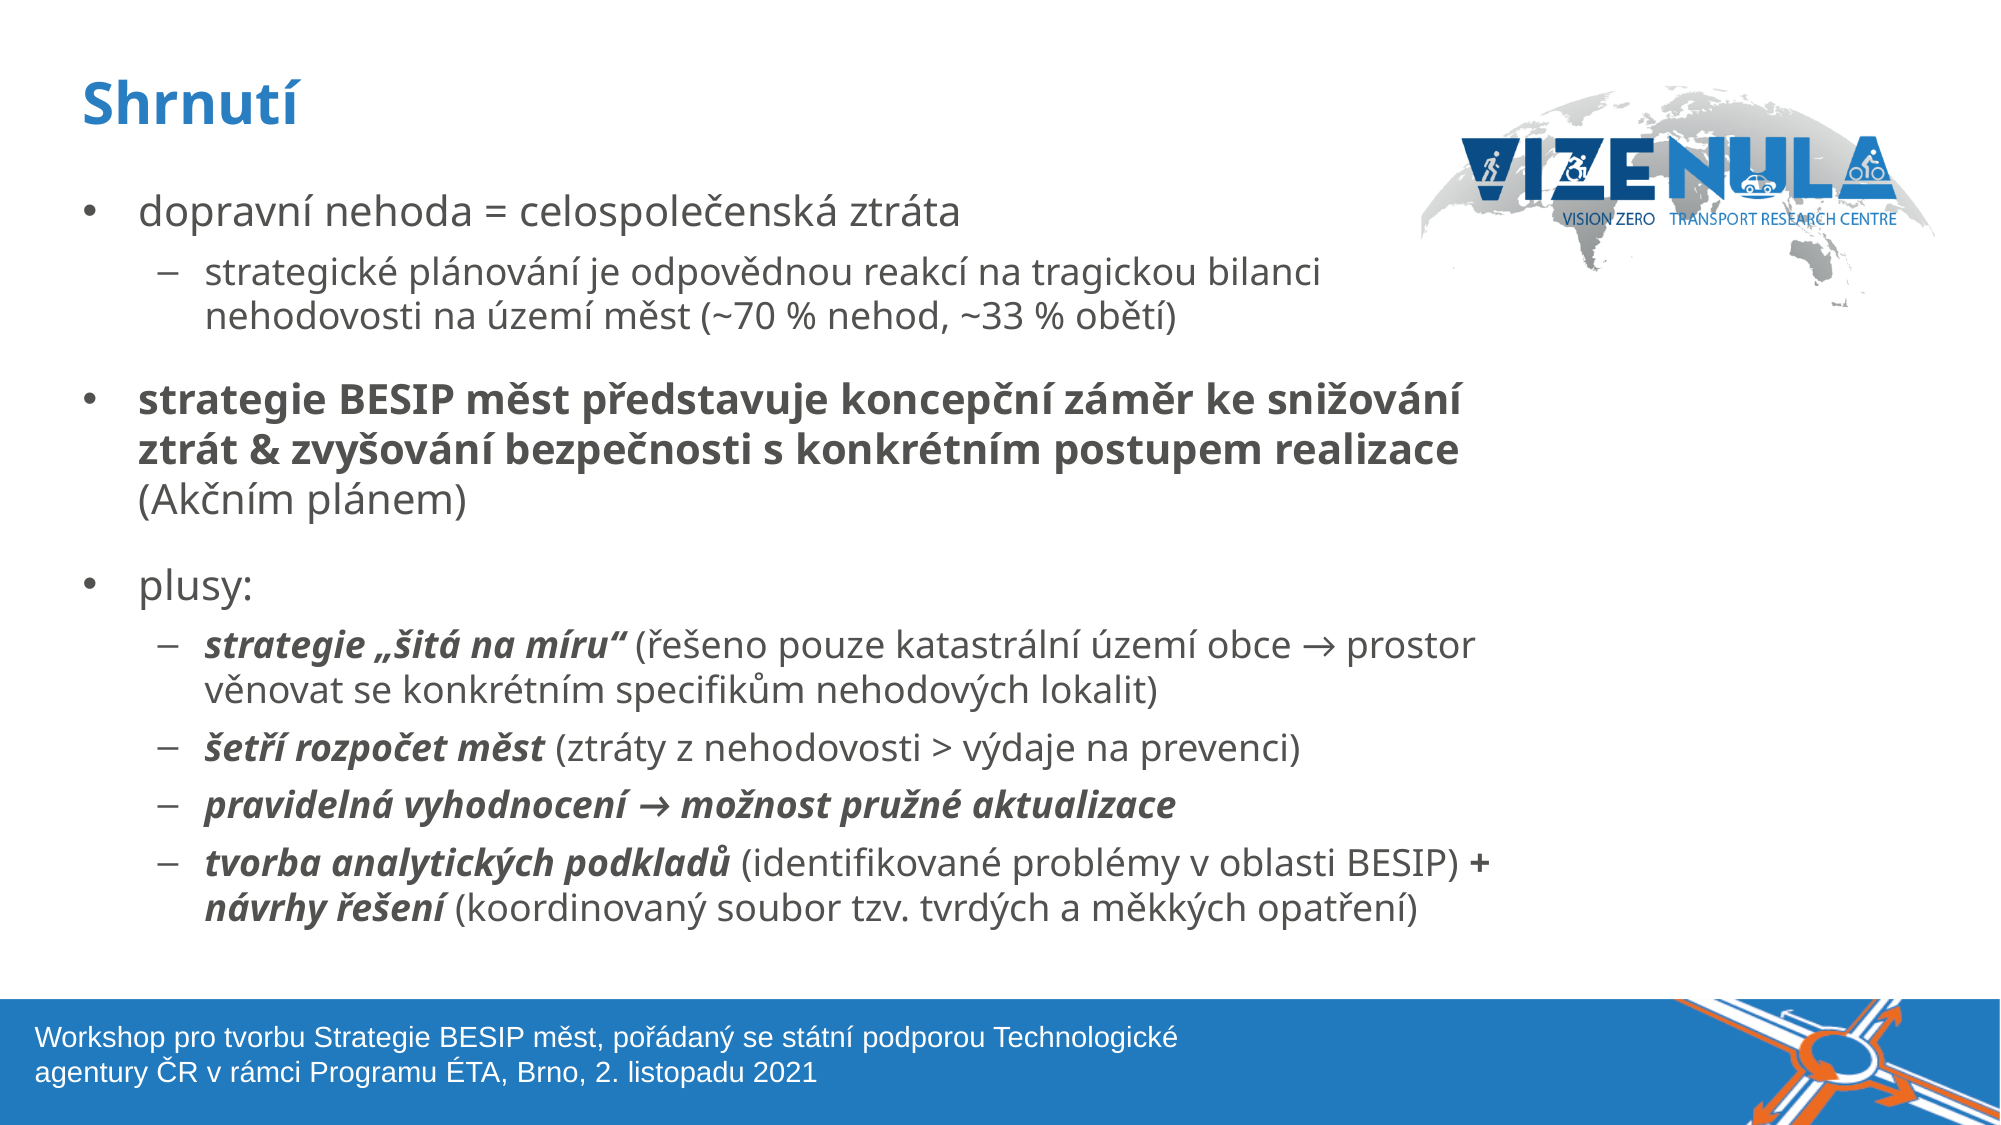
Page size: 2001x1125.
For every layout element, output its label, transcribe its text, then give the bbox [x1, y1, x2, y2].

text_box Workshop pro tvorbu Strategie BESIP měst, pořádaný se státní podporou Technologické agentury ČR v rámci Programu ÉTA, Brno, 2. listopadu 2021 [19, 1011, 1245, 1097]
picture [0, 999, 2000, 1125]
picture [1421, 77, 1936, 312]
text_box Shrnutí [67, 58, 1495, 144]
text_box dopravní nehoda = celospolečenská ztráta strategické plánování je odpovědnou reakcí na tragickou bilanci nehodovosti na území měst (~70 % nehod, ~33 % obětí) strategie BESIP měst představuje koncepční záměr ke snižování ztrát & zvyšování bezpečnosti s konkrétním postupem realizace (Akčním plánem) plusy: strategie „šitá na míru“ (řešeno pouze katastrální území obce → prostor věnovat se konkrétním specifikům nehodových lokalit) šetří rozpočet měst (ztráty z nehodovosti > výdaje na prevenci) pravidelná vyhodnocení → možnost pružné aktualizace tvorba analytických podkladů (identifikované problémy v oblasti BESIP) + návrhy řešení (koordinovaný soubor tzv. tvrdých a měkkých opatření) [67, 177, 1556, 937]
